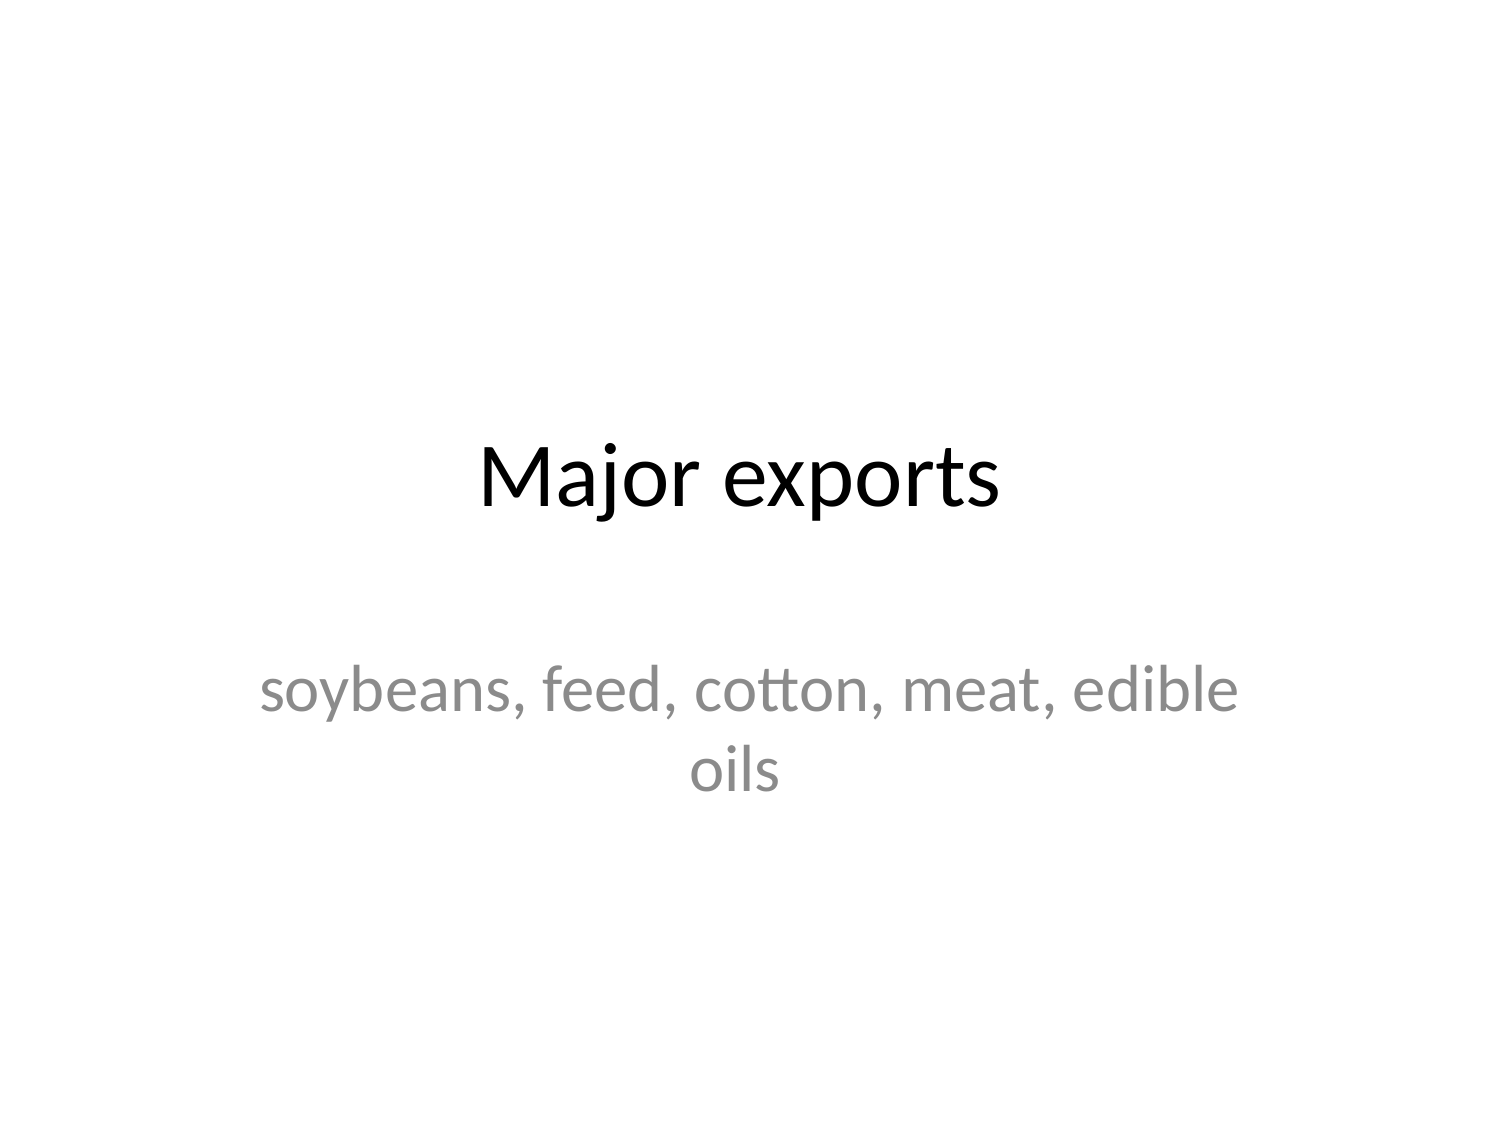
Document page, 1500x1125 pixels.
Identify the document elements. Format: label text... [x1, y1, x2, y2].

title Major exports [112, 349, 1388, 591]
subtitle soybeans, feed, cotton, meat, edible oils [225, 637, 1275, 925]
